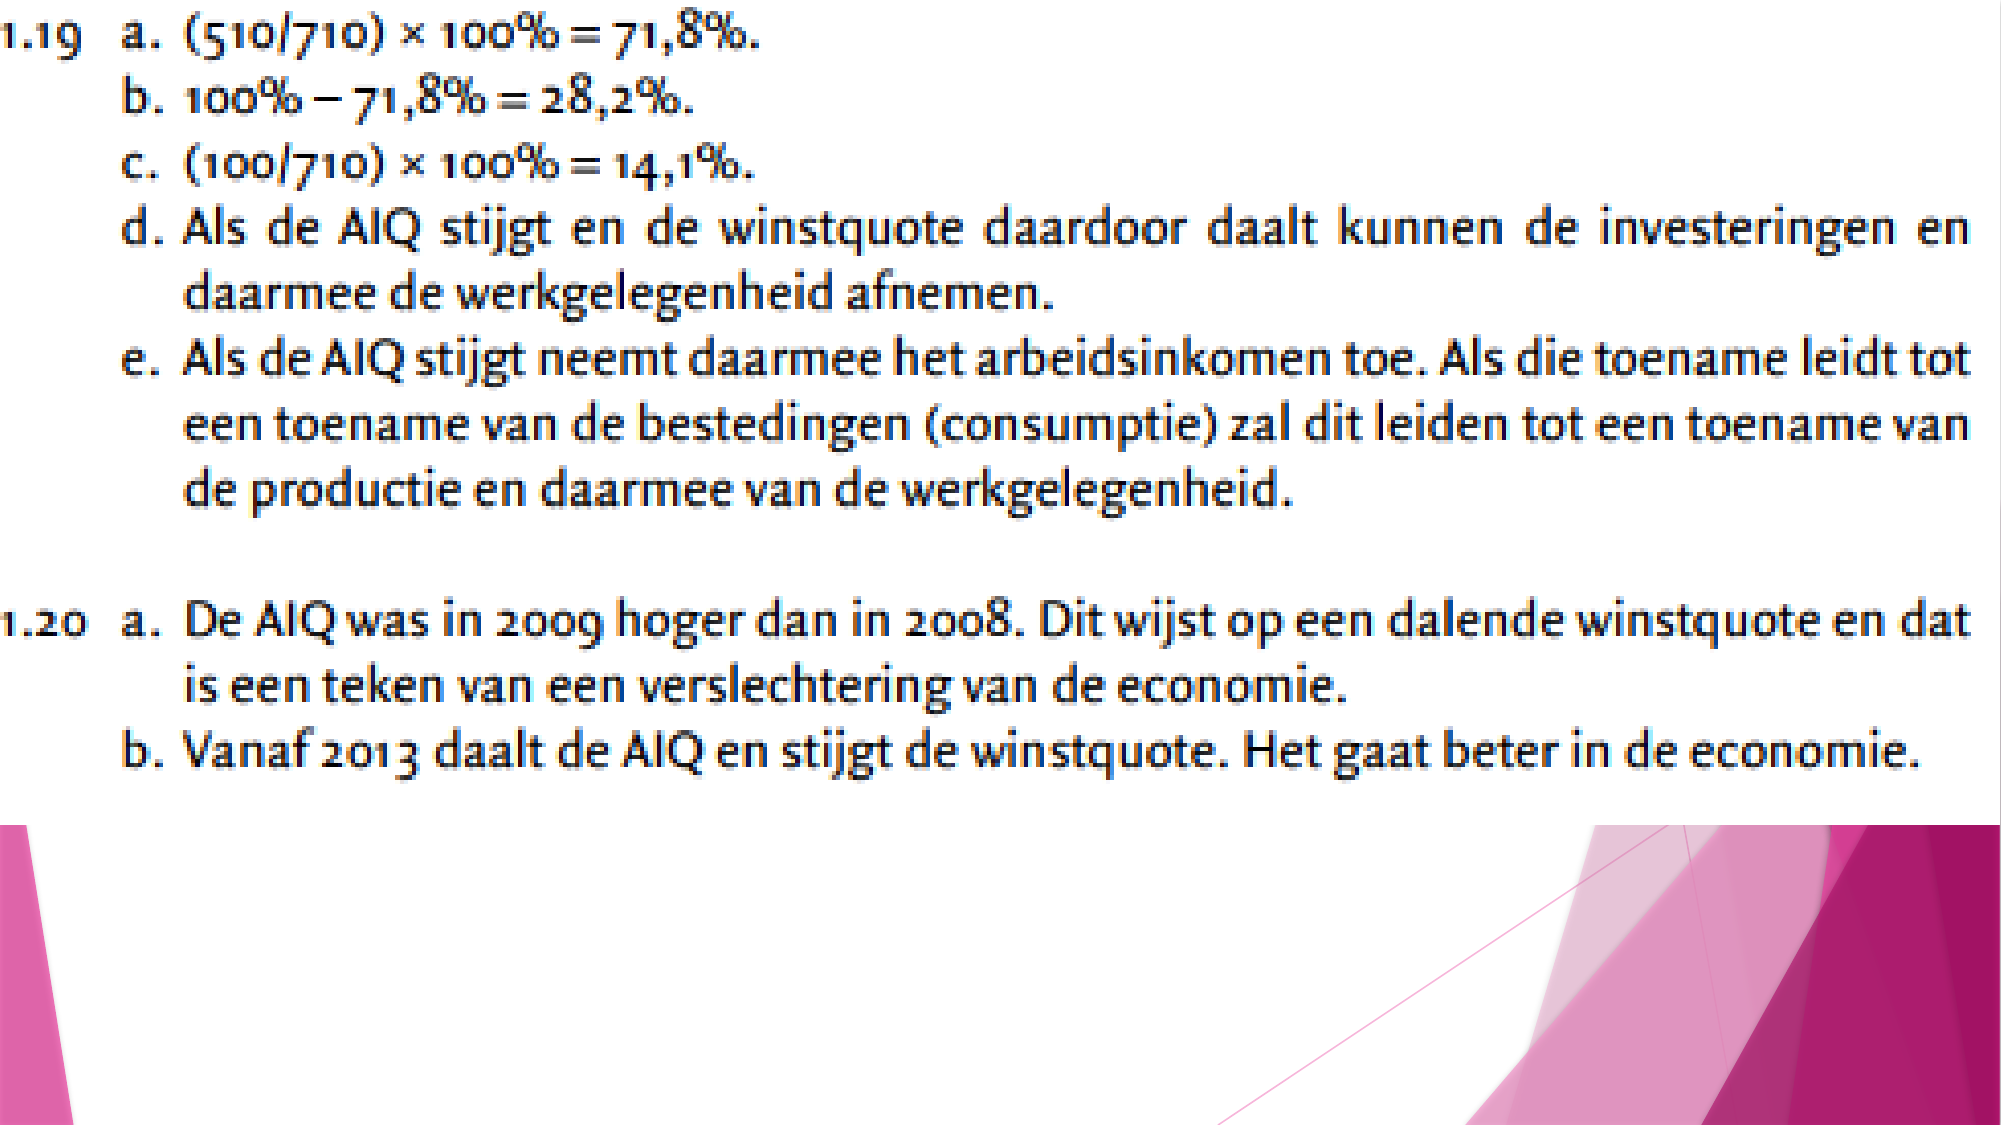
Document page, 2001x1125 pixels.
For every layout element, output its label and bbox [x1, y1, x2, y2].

picture [0, 0, 2000, 825]
